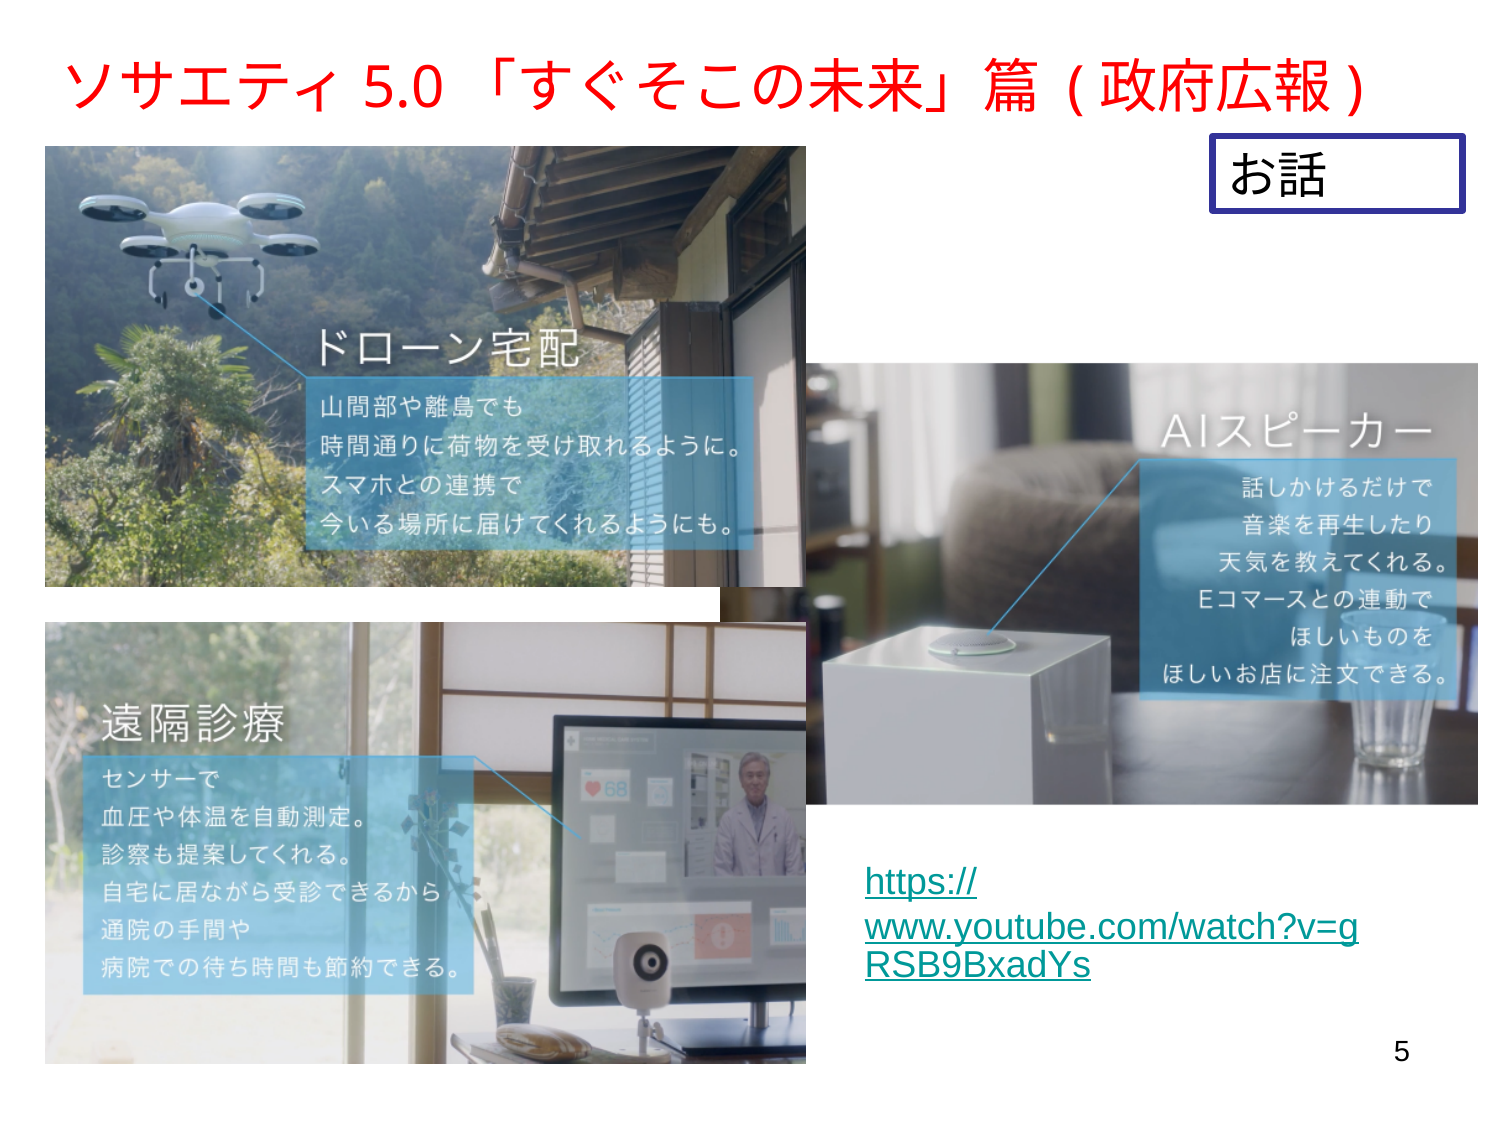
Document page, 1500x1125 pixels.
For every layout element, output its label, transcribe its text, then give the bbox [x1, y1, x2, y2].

title ソサエティ5.0「すぐそこの未来」篇 (政府広報) [45, 45, 1396, 123]
text_box お話 [1212, 136, 1463, 211]
text_box https://www.youtube.com/watch?v=gRSB9BxadYs [849, 849, 1396, 1000]
picture [45, 146, 1478, 1064]
slide_number 5 [1074, 1024, 1425, 1103]
